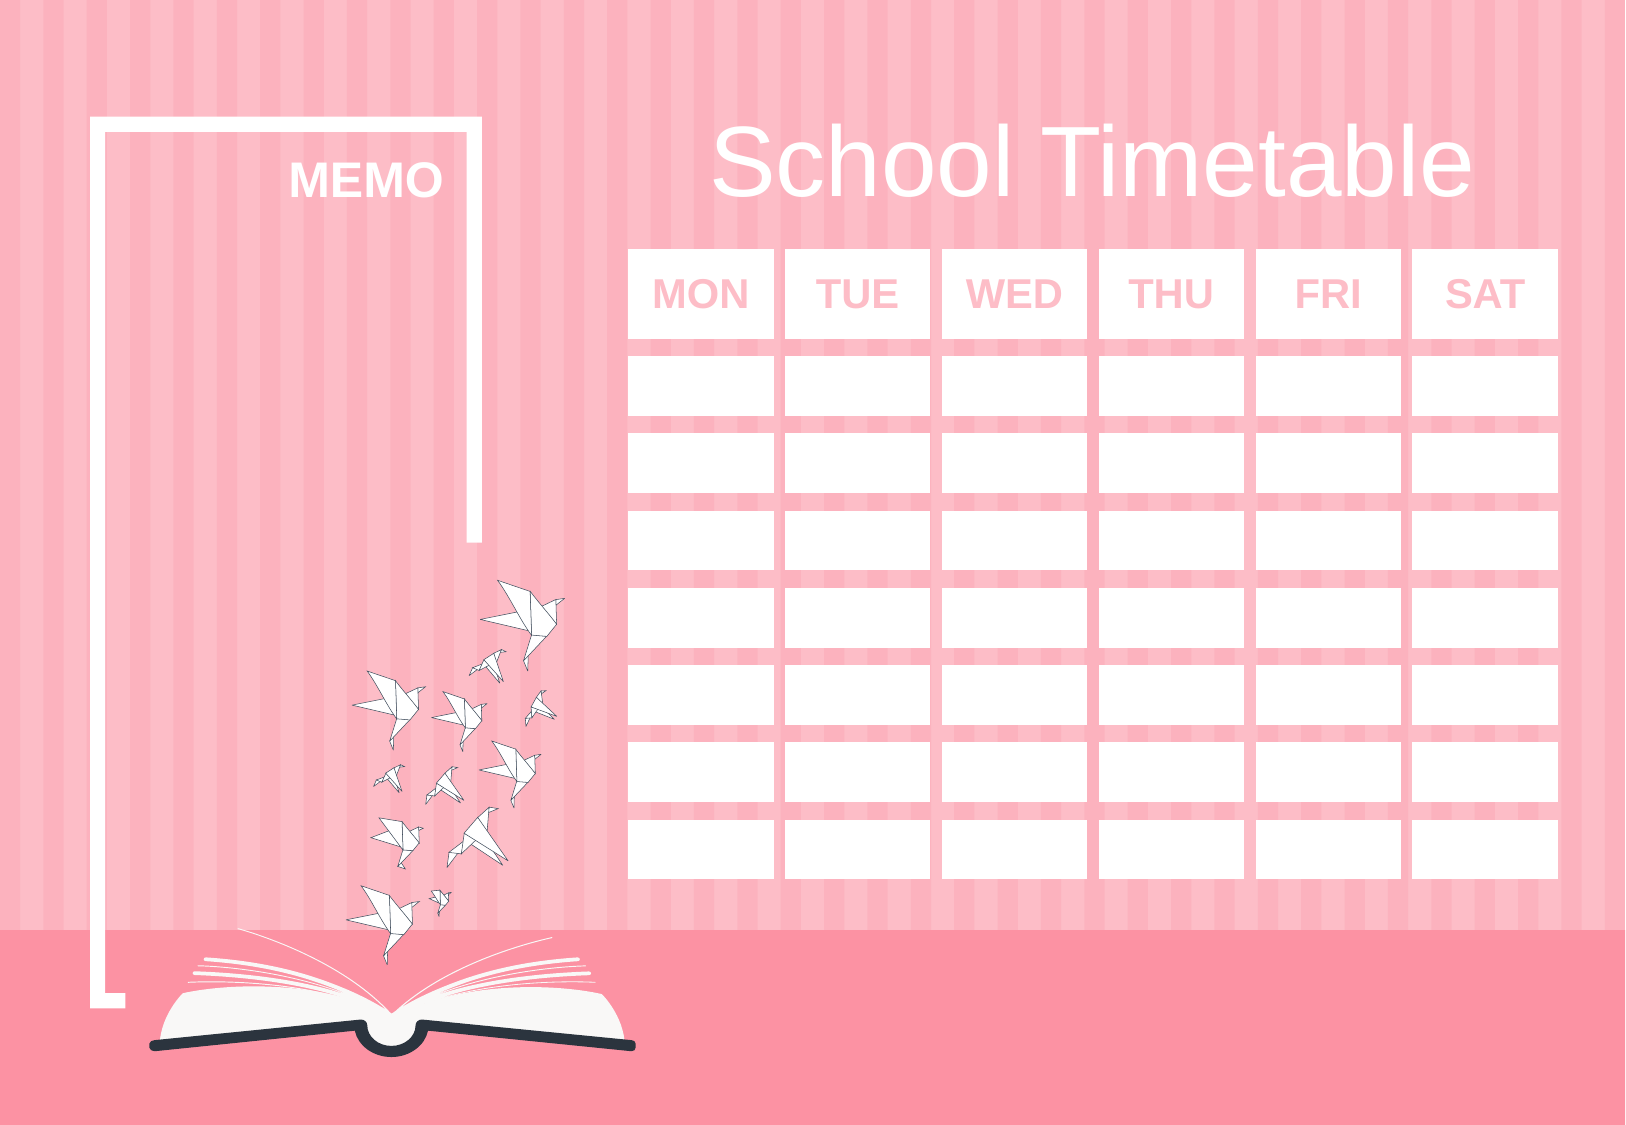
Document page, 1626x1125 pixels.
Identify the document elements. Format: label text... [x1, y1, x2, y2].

table_cell [1256, 802, 1401, 820]
table_cell [942, 802, 1087, 820]
table_cell [628, 356, 774, 416]
table_cell [628, 648, 774, 665]
table_cell [785, 493, 930, 511]
table_cell [785, 339, 930, 356]
table_cell [1256, 648, 1401, 665]
table_cell [1099, 570, 1244, 588]
table_cell [1099, 588, 1244, 648]
table_cell [1099, 725, 1244, 742]
table_cell [1412, 493, 1558, 511]
table_cell [785, 570, 930, 588]
table_cell [785, 416, 930, 433]
table_cell [1412, 416, 1558, 433]
table_cell [942, 493, 1087, 511]
table_cell [1099, 356, 1244, 416]
table_cell [1256, 820, 1401, 879]
table_cell [785, 820, 930, 879]
table_cell [785, 511, 930, 570]
table_cell [1412, 570, 1558, 588]
table_cell [1099, 742, 1244, 802]
table_cell [1412, 802, 1558, 820]
table_cell [942, 433, 1087, 493]
table_cell [942, 416, 1087, 433]
table_cell [785, 725, 930, 742]
table_cell [942, 820, 1087, 879]
table_header WED [942, 249, 1087, 339]
table_cell [942, 725, 1087, 742]
table_cell [1256, 339, 1401, 356]
table_cell [1099, 802, 1244, 820]
table_cell [1256, 356, 1401, 416]
table_cell [628, 742, 774, 802]
table_cell [1412, 339, 1558, 356]
table_cell [628, 820, 774, 879]
table_cell [1256, 493, 1401, 511]
table_cell [1099, 416, 1244, 433]
table_cell [785, 802, 930, 820]
table_cell [1099, 339, 1244, 356]
table_cell [628, 665, 774, 725]
table_cell [628, 570, 774, 588]
table_cell [1256, 588, 1401, 648]
table_cell [1099, 648, 1244, 665]
table_cell [785, 648, 930, 665]
text_box [89, 116, 483, 1009]
table_header TUE [785, 249, 930, 339]
table_cell [1099, 433, 1244, 493]
text_box School Timetable [626, 89, 1558, 225]
table_cell [1412, 742, 1558, 802]
table_cell [1099, 493, 1244, 511]
table_cell [1412, 356, 1558, 416]
table_header FRI [1256, 249, 1401, 339]
table_cell [1412, 588, 1558, 648]
table_cell [1256, 725, 1401, 742]
table_cell [942, 742, 1087, 802]
table_cell [1099, 511, 1244, 570]
table_cell [1256, 742, 1401, 802]
table_cell [628, 433, 774, 493]
table_cell [628, 493, 774, 511]
table_cell [628, 588, 774, 648]
table_cell [785, 665, 930, 725]
table_cell [785, 356, 930, 416]
table_cell [1099, 820, 1244, 879]
table_cell [942, 665, 1087, 725]
table_cell [785, 433, 930, 493]
table_cell [1256, 416, 1401, 433]
table_cell [1412, 820, 1558, 879]
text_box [148, 927, 636, 1058]
table_cell [942, 511, 1087, 570]
table_cell [628, 416, 774, 433]
table_header MON [628, 249, 774, 339]
table_cell [1412, 725, 1558, 742]
table_cell [1256, 570, 1401, 588]
table_cell [1099, 665, 1244, 725]
table_cell [1412, 433, 1558, 493]
table_cell [785, 588, 930, 648]
table_cell [1256, 511, 1401, 570]
table_cell [628, 339, 774, 356]
table_cell [1412, 648, 1558, 665]
table_cell [942, 356, 1087, 416]
text_box MEMO [263, 139, 459, 215]
table_cell [1256, 433, 1401, 493]
table_cell [1256, 665, 1401, 725]
table_cell [628, 511, 774, 570]
table_cell [628, 725, 774, 742]
table_header THU [1099, 249, 1244, 339]
table_cell [942, 588, 1087, 648]
table_cell [785, 742, 930, 802]
table_header SAT [1412, 249, 1558, 339]
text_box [351, 569, 568, 927]
table_cell [1412, 511, 1558, 570]
table_cell [942, 339, 1087, 356]
table_cell [942, 570, 1087, 588]
table_cell [628, 802, 774, 820]
table_cell [1412, 665, 1558, 725]
table_cell [942, 648, 1087, 665]
